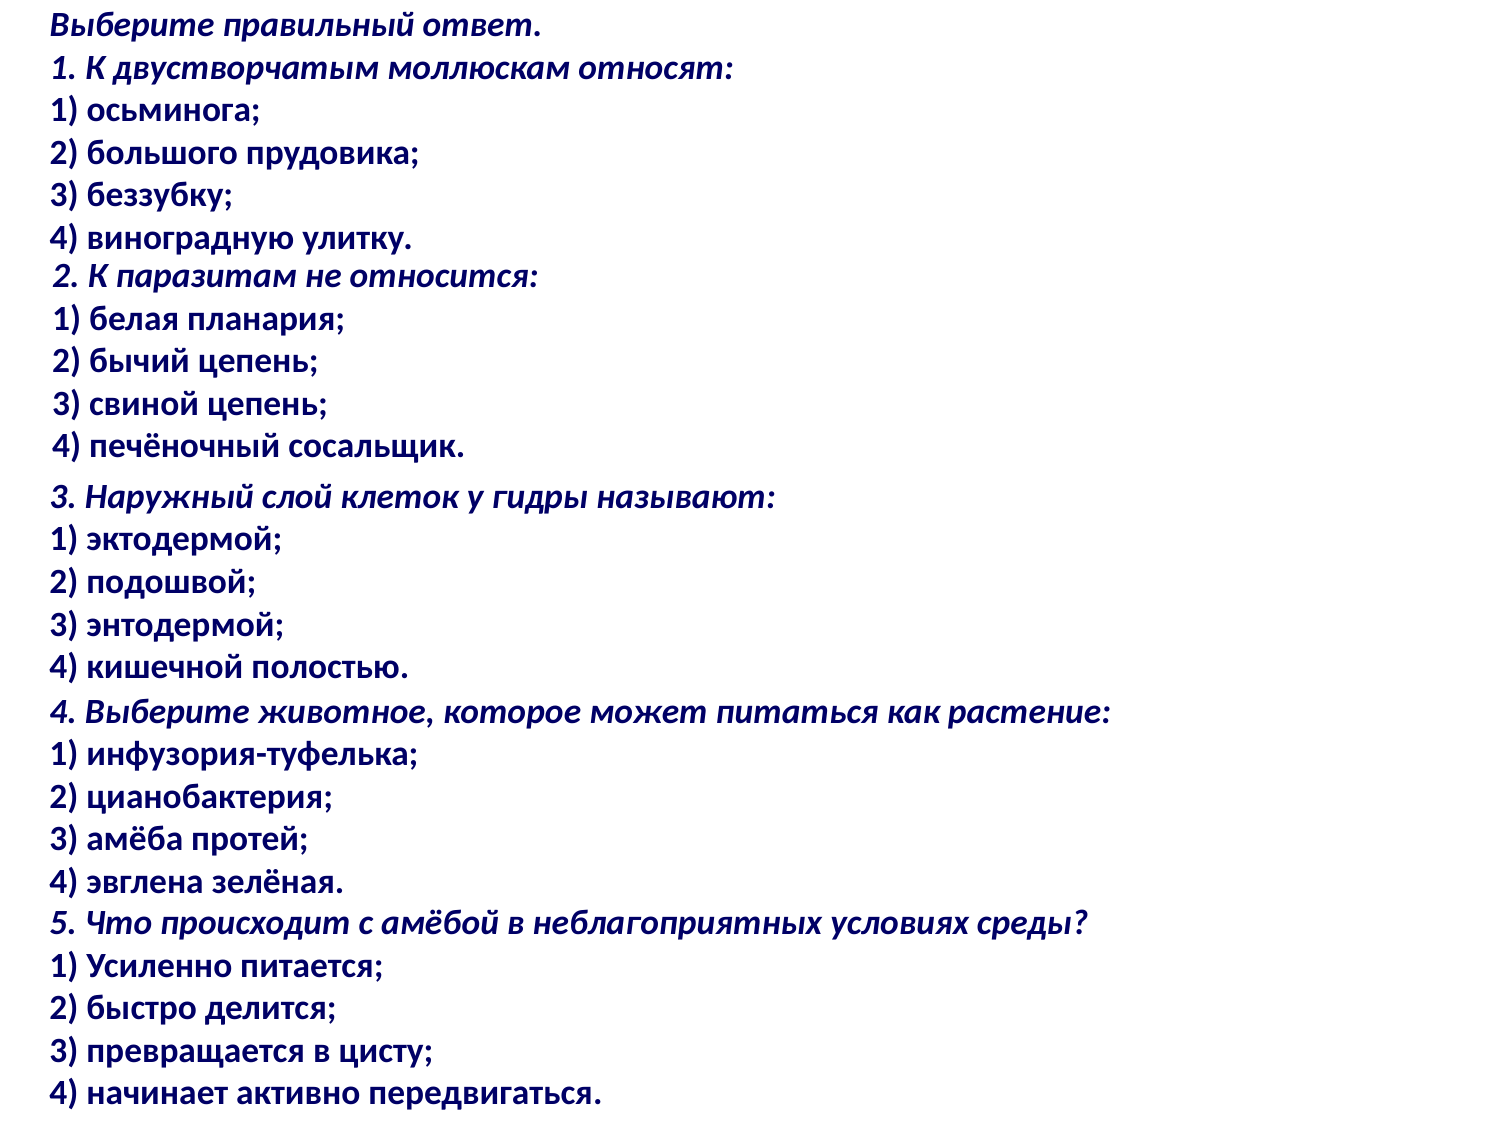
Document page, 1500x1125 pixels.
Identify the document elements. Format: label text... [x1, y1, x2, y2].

text_box 2. К паразитам не относится: 1) белая планария; 2) бычий цепень; 3) свиной цепень; 4) печёночный сосальщик. [37, 244, 1462, 473]
text_box Выберите правильный ответ. 1. К двустворчатым моллюскам относят: 1) осьминога; 2) большого прудовика; 3) беззубку; 4) виноградную улитку. [34, 0, 1441, 264]
text_box 5. Что происходит с амёбой в неблагоприятных условиях среды? 1) Усиленно питается; 2) быстро делится; 3) превращается в цисту; 4) начинает активно передвигаться. [34, 891, 1424, 1120]
text_box 4. Выберите животное, которое может питаться как растение: 1) инфузория-туфелька; 2) цианобактерия; 3) амёба протей; 4) эвглена зелёная. [34, 680, 1424, 891]
text_box 3. Наружный слой клеток у гидры называют: 1) эктодермой; 2) подошвой; 3) энтодермой; 4) кишечной полостью. [34, 465, 1450, 693]
